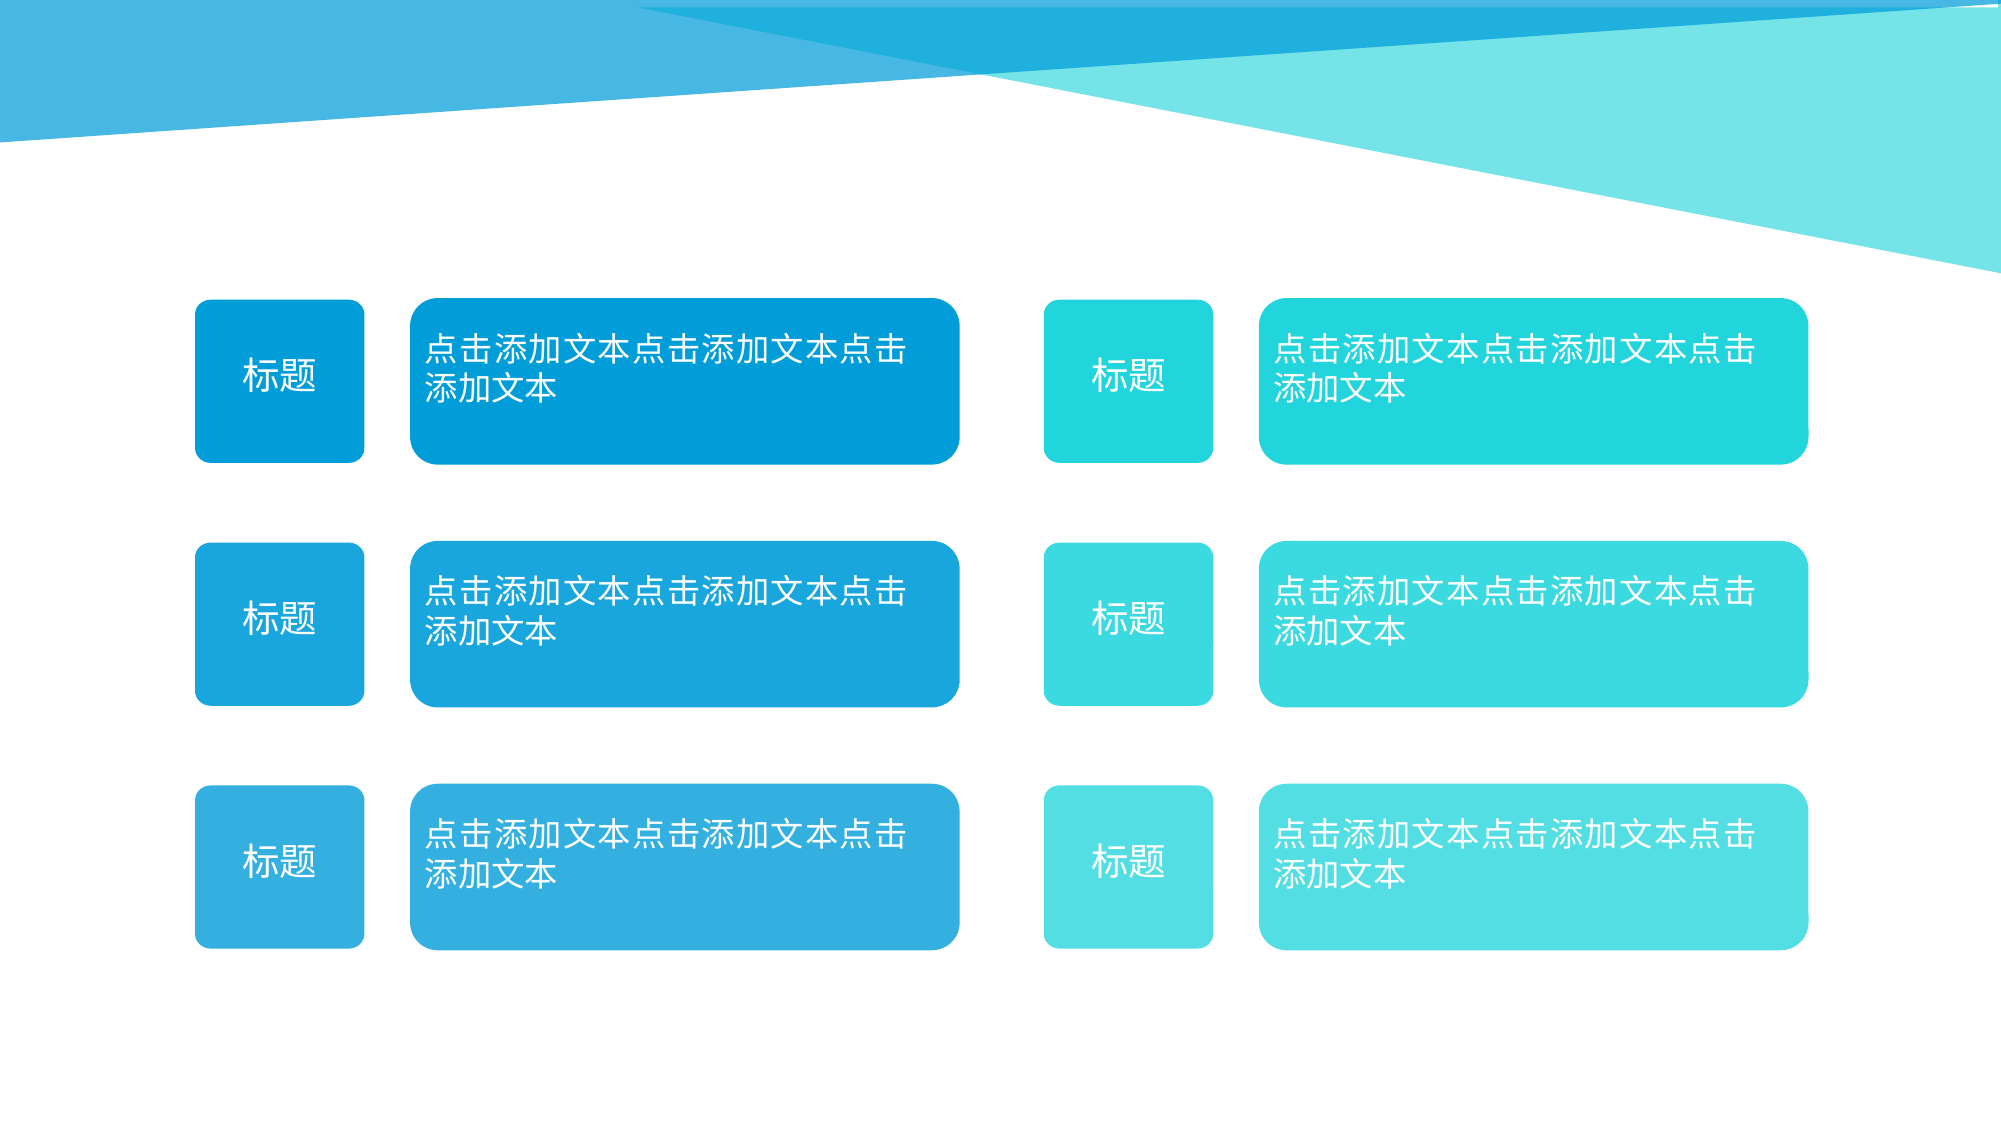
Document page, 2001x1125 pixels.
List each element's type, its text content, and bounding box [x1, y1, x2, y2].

text_box [409, 539, 961, 709]
text_box [1042, 784, 1215, 830]
text_box [1258, 297, 1810, 466]
text_box [193, 890, 366, 950]
text_box 点击添加文本点击添加文本点击添加文本 [1258, 563, 1772, 711]
text_box 标题 [1040, 344, 1217, 405]
text_box 点击添加文本点击添加文本点击添加文本 [1258, 320, 1772, 468]
text_box [193, 298, 366, 344]
text_box 点击添加文本点击添加文本点击添加文本 [410, 563, 924, 711]
text_box 点击添加文本点击添加文本点击添加文本 [410, 805, 924, 953]
text_box [1042, 648, 1215, 707]
text_box [193, 541, 366, 587]
text_box [1042, 541, 1215, 587]
text_box [409, 297, 961, 466]
text_box [1258, 782, 1810, 952]
text_box 标题 [191, 587, 369, 648]
text_box [193, 405, 366, 464]
text_box [1042, 890, 1215, 950]
text_box 标题 [1040, 830, 1217, 890]
text_box [1258, 539, 1810, 709]
text_box [193, 784, 366, 830]
text_box [1042, 405, 1215, 464]
text_box 标题 [191, 830, 369, 890]
text_box 点击添加文本点击添加文本点击添加文本 [1258, 805, 1772, 953]
text_box [409, 782, 961, 952]
text_box 标题 [1040, 587, 1217, 648]
text_box [1042, 298, 1215, 344]
text_box 标题 [191, 344, 369, 405]
text_box [193, 648, 366, 707]
text_box 点击添加文本点击添加文本点击添加文本 [410, 320, 924, 468]
